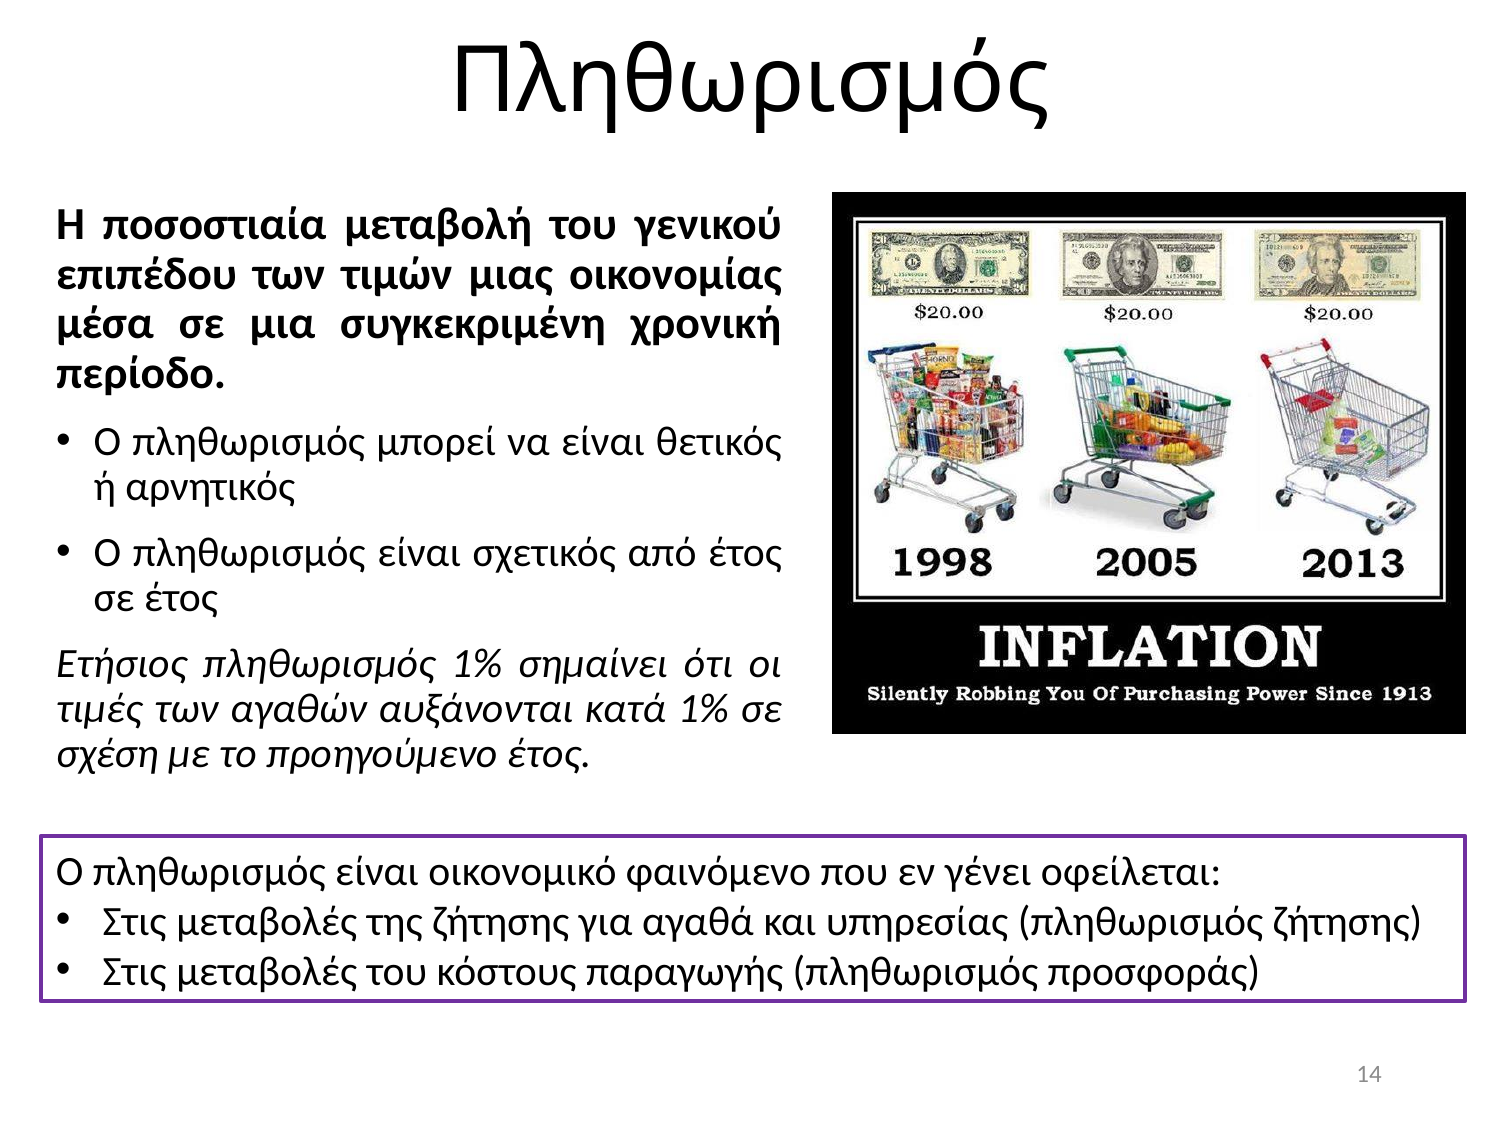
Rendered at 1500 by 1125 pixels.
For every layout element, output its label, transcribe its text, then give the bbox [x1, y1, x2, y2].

slide_number 14 [1059, 1042, 1397, 1103]
picture [832, 192, 1466, 734]
list Η ποσοστιαία μεταβολή του γενικού επιπέδου των τιμών μιας οικονομίας μέσα σε μια συγκεκριμένη χρονική περίοδο. Ο πληθωρισμός μπορεί να είναι θετικός ή αρνητικός Ο πληθωρισμός είναι σχετικός από έτος σε έτος Ετήσιος πληθωρισμός 1% σημαίνει ότι οι τιμές των αγαθών αυξάνονται κατά 1% σε σχέση με το προηγούμενο έτος. [41, 193, 798, 808]
text_box Ο πληθωρισμός είναι οικονομικό φαινόμενο που εν γένει οφείλεται: Στις μεταβολές της ζήτησης για αγαθά και υπηρεσίας (πληθωρισμός ζήτησης) Στις μεταβολές του κόστους παραγωγής (πληθωρισμός προσφοράς) [41, 836, 1466, 1001]
title Πληθωρισμός [0, 0, 1500, 165]
